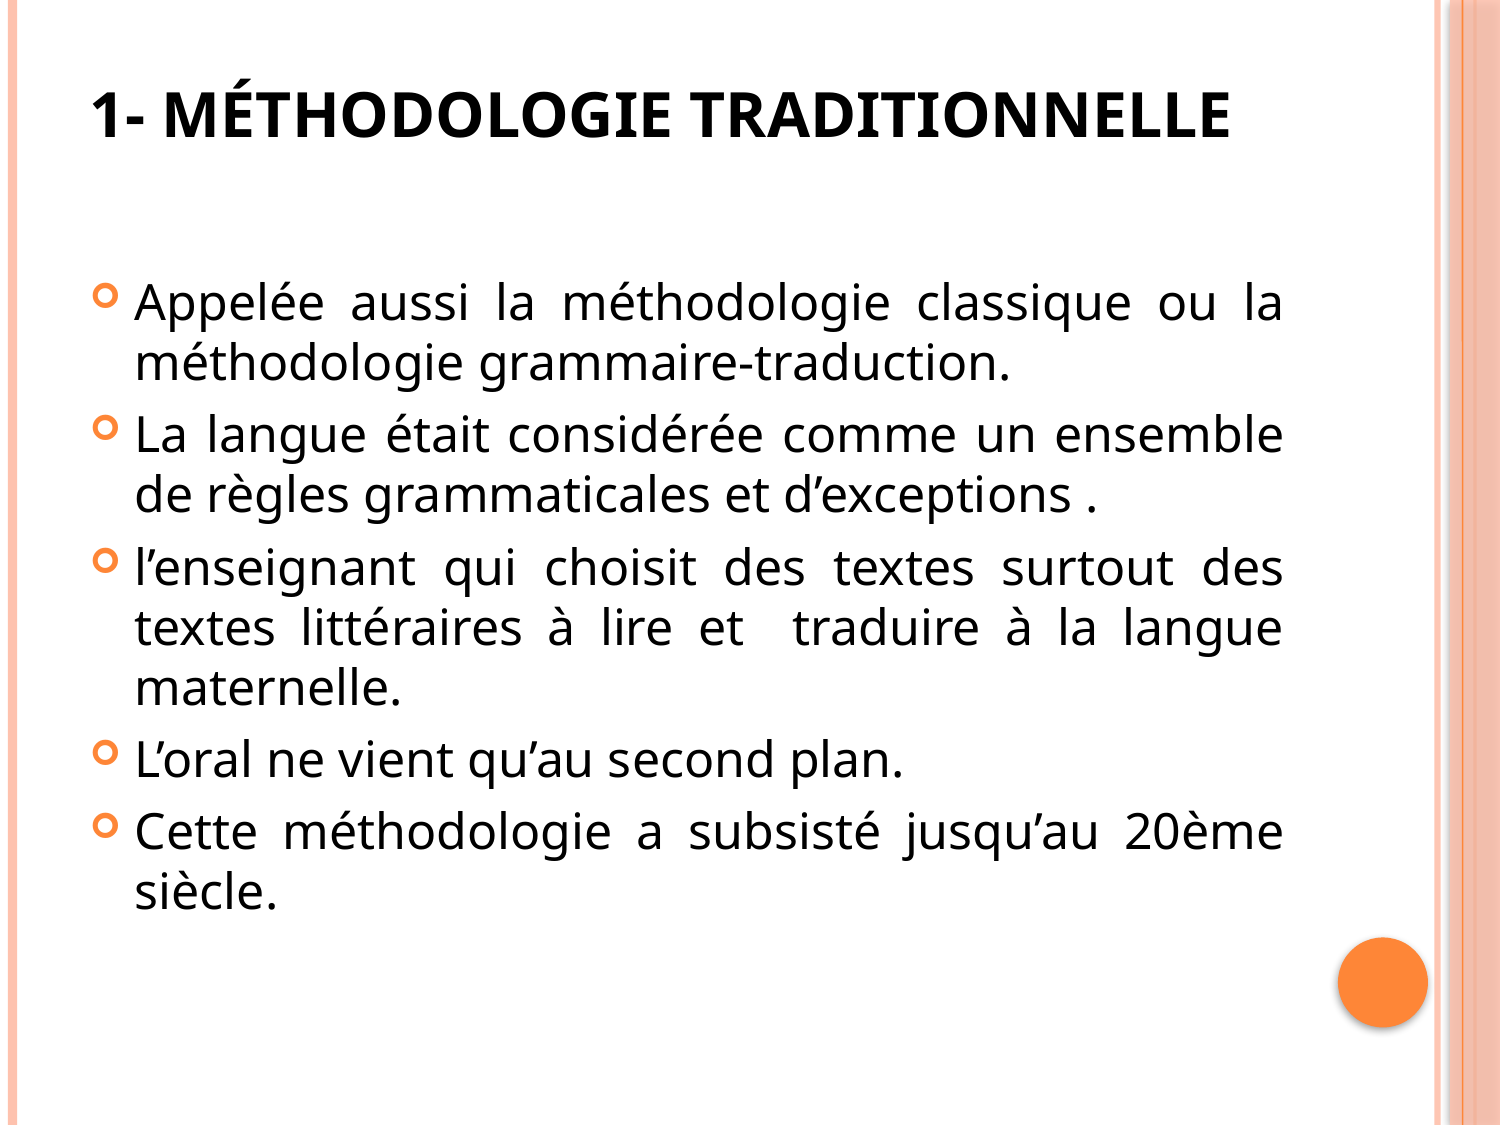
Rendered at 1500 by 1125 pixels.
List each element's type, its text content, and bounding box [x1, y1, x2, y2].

list Appelée aussi la méthodologie classique ou la méthodologie grammaire-traduction. La langue était considérée comme un ensemble de règles grammaticales et d’exceptions . l’enseignant qui choisit des textes surtout des textes littéraires à lire et traduire à la langue maternelle. L’oral ne vient qu’au second plan. Cette méthodologie a subsisté jusqu’au 20ème siècle. [75, 262, 1300, 1062]
title 1- méthodologie traditionnelle [75, 45, 1300, 233]
